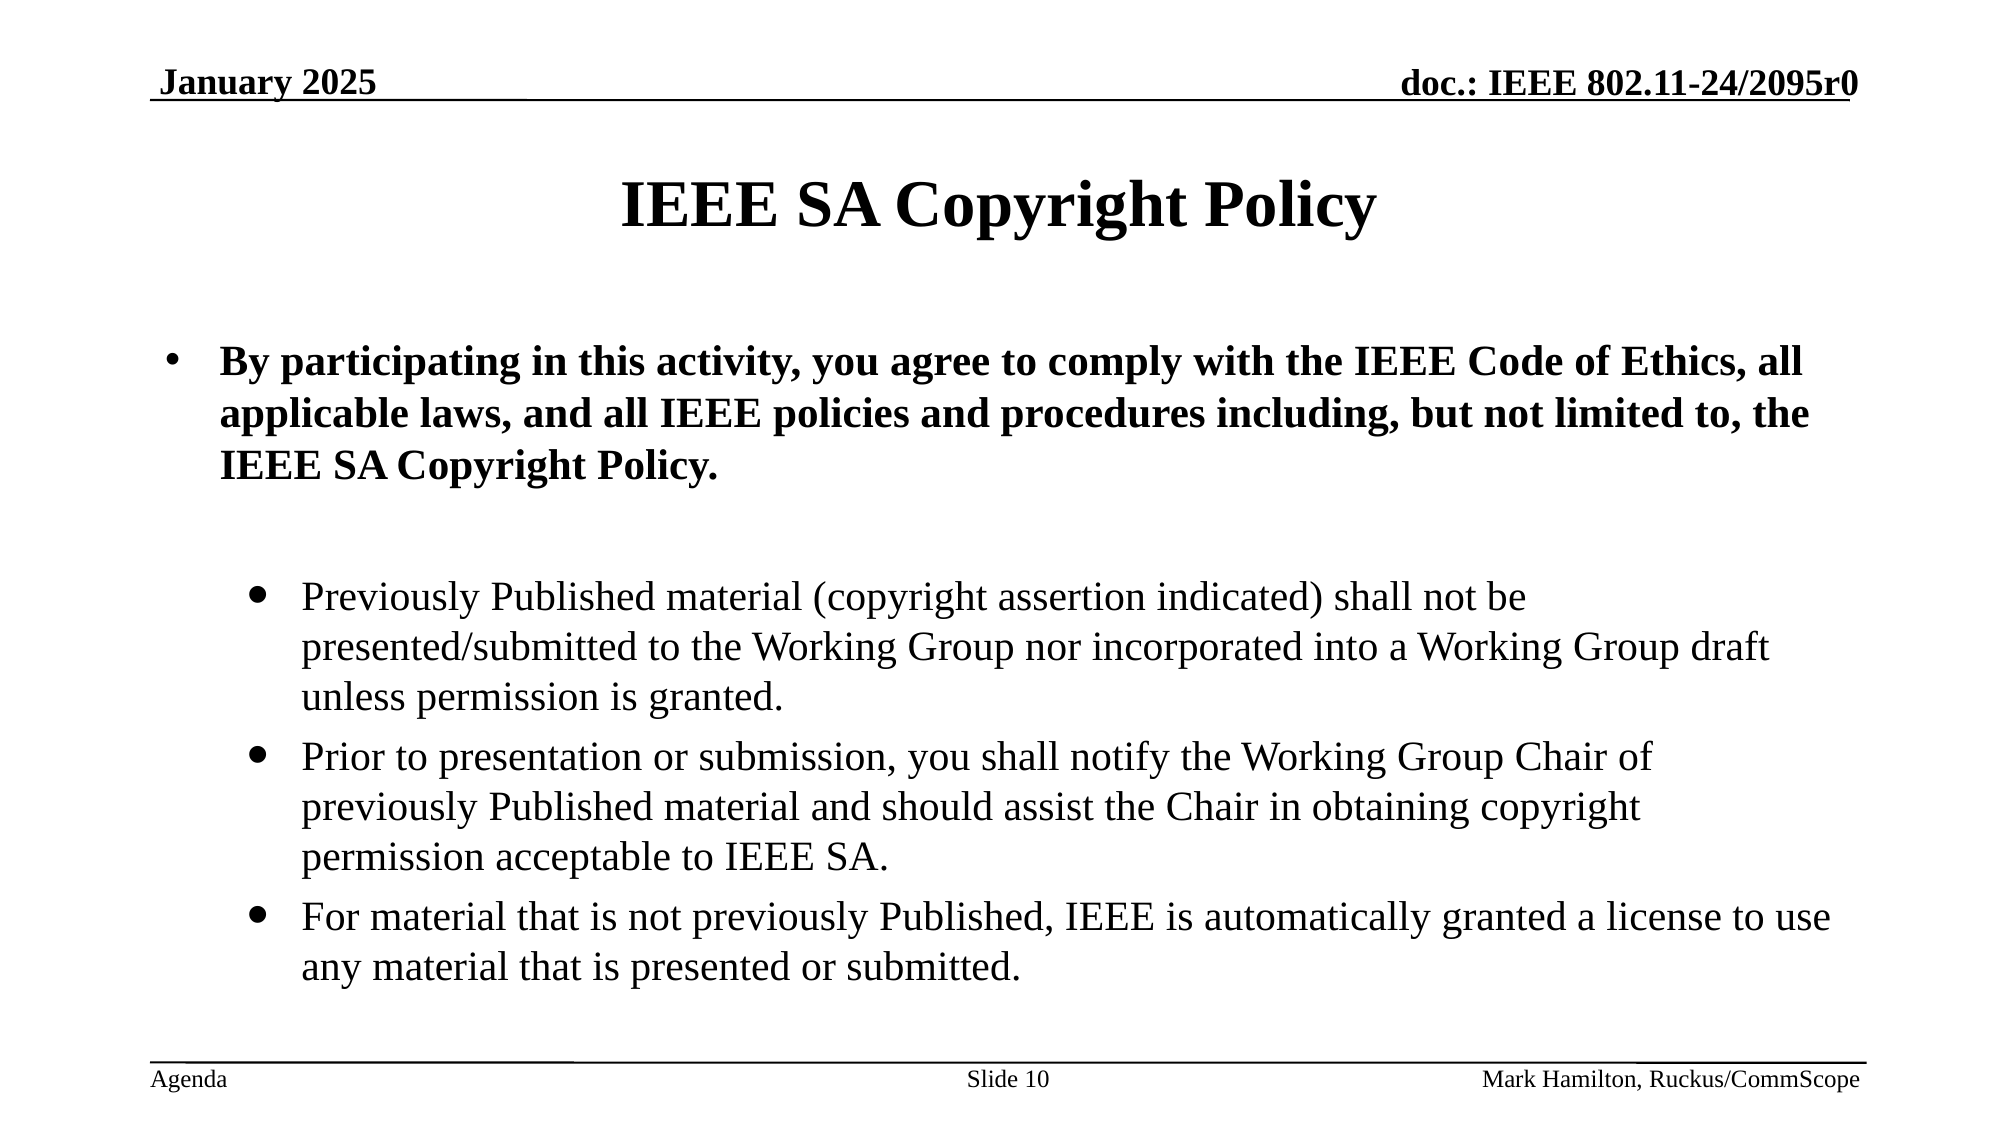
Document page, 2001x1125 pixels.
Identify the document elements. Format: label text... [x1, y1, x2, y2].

title IEEE SA Copyright Policy [149, 112, 1850, 288]
slide_number Slide 10 [950, 1061, 1067, 1123]
list By participating in this activity, you agree to comply with the IEEE Code of Ethics, all applicable laws, and all IEEE policies and procedures including, but not limited to, the IEEE SA Copyright Policy. Previously Published material (copyright assertion indicated) shall not be presented/submitted to the Working Group nor incorporated into a Working Group draft unless permission is granted. Prior to presentation or submission, you shall notify the Working Group Chair of previously Published material and should assist the Chair in obtaining copyright permission acceptable to IEEE SA. For material that is not previously Published, IEEE is automatically granted a license to use any material that is presented or submitted. [149, 324, 1850, 1000]
